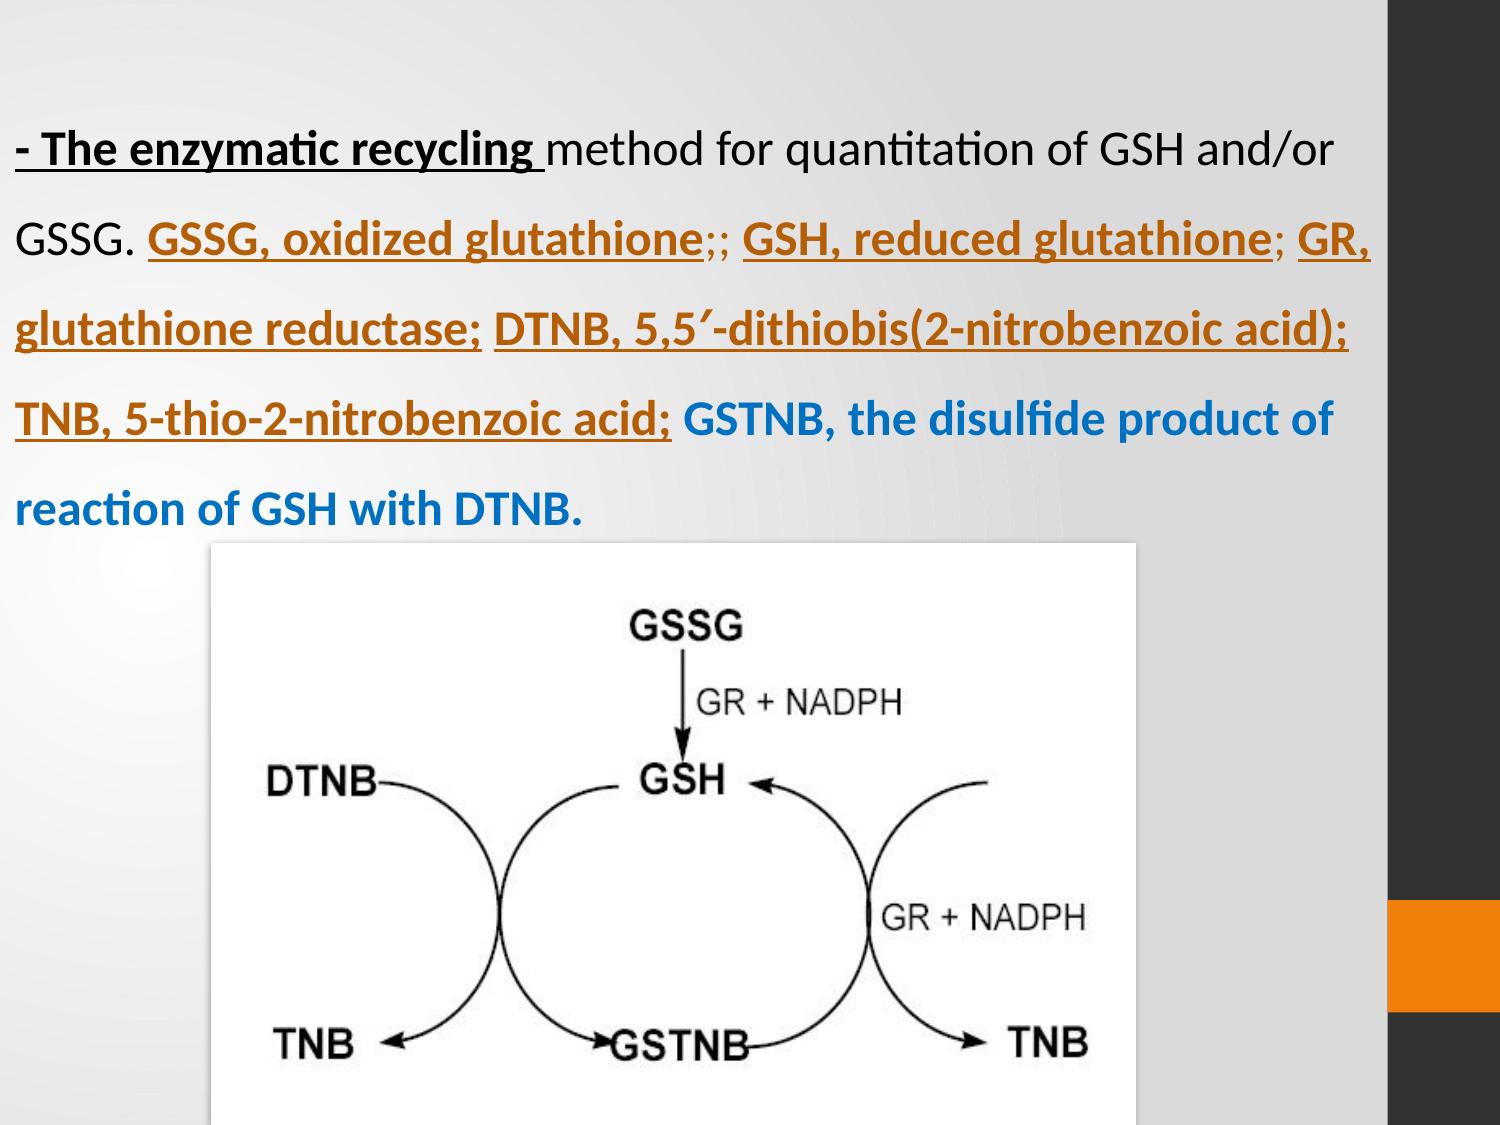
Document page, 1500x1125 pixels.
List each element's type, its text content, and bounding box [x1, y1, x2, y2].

text_box - The enzymatic recycling method for quantitation of GSH and/or GSSG. GSSG, oxidized glutathione;; GSH, reduced glutathione; GR, glutathione reductase; DTNB, 5,5′-dithiobis(2-nitrobenzoic acid); TNB, 5-thio-2-nitrobenzoic acid; GSTNB, the disulfide product of reaction of GSH with DTNB. [0, 78, 1430, 633]
picture [241, 573, 1105, 1096]
